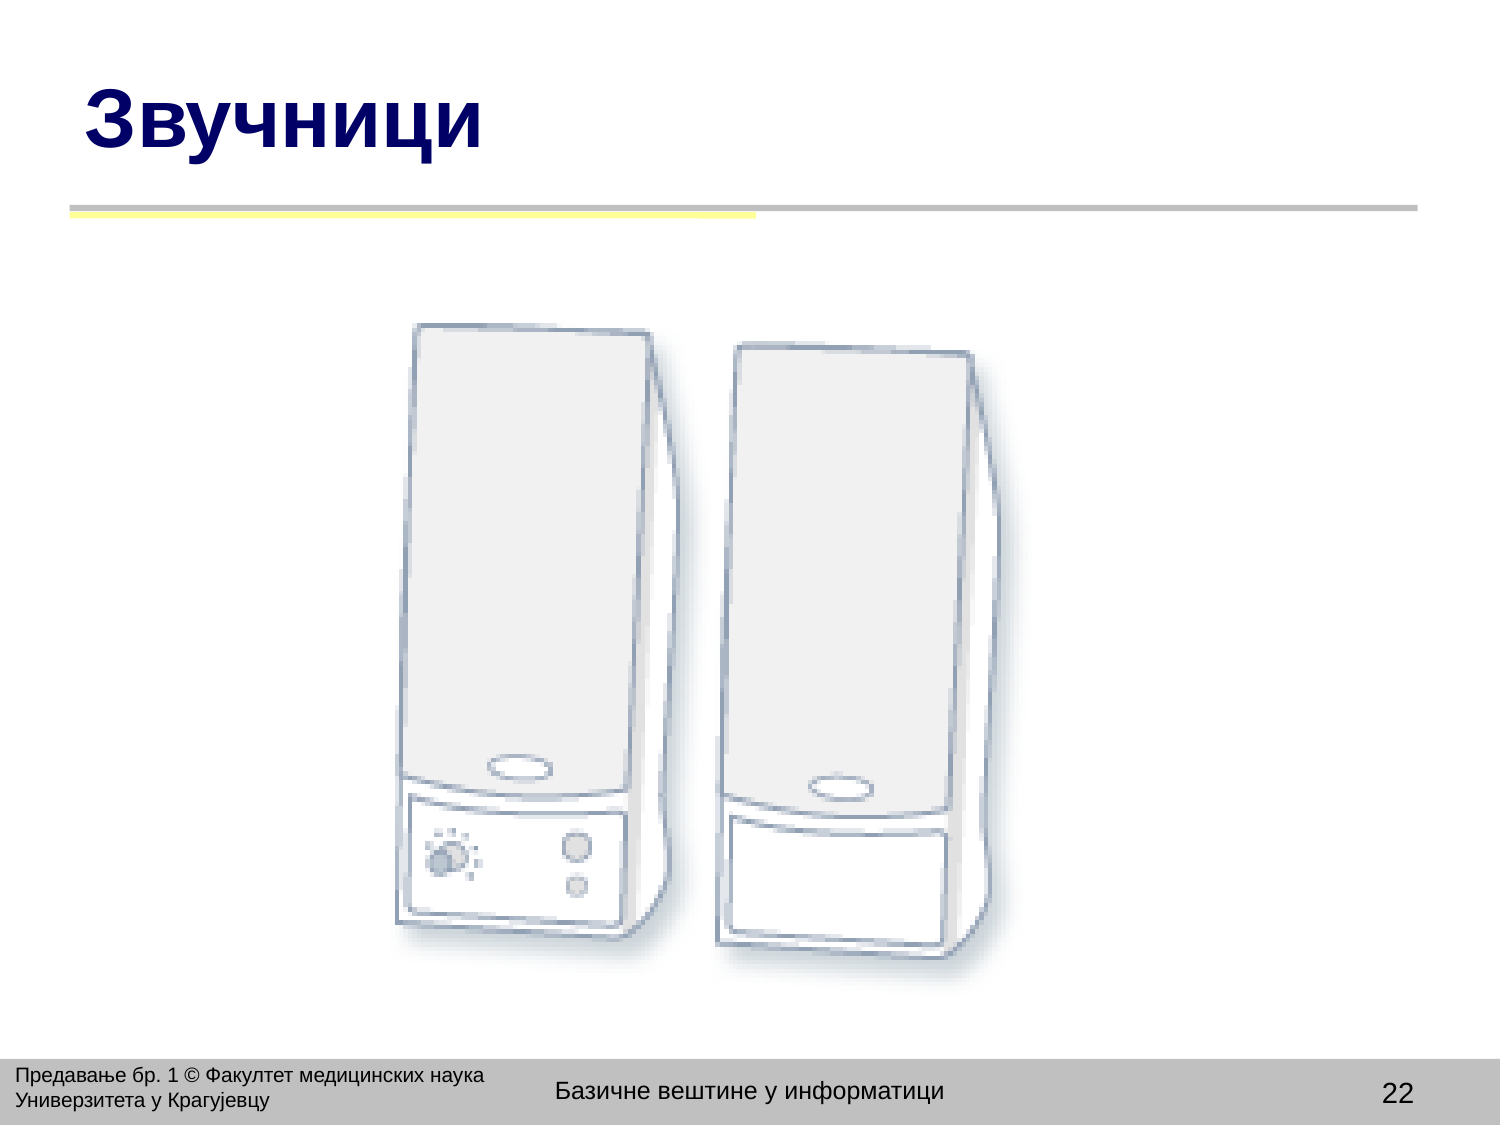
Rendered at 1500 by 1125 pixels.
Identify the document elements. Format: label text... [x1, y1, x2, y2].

title Звучници [69, 19, 1426, 208]
slide_number 22 [1079, 1066, 1430, 1125]
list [338, 271, 1072, 1000]
footer Базичне вештине у информатици [512, 1066, 988, 1125]
slide_number Предавање бр. 1 © Факултет медицинских наука Универзитета у Крагујевцу [0, 1053, 599, 1108]
